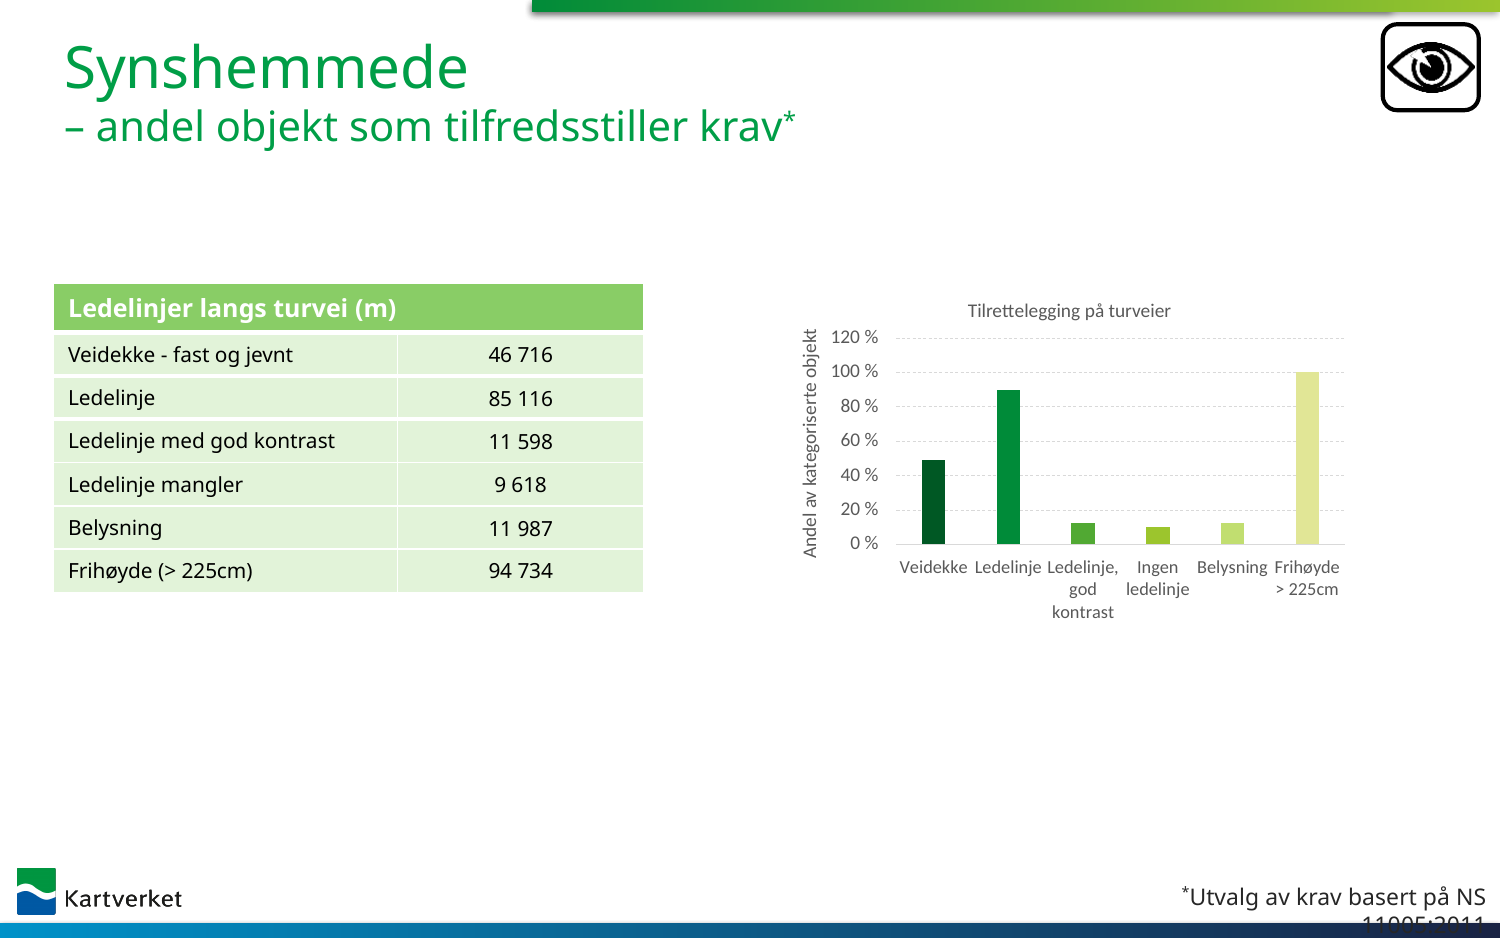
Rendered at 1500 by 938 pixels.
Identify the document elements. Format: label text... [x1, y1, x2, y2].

table_cell Frihøyde (> 225cm) [54, 550, 397, 592]
text_box *Utvalg av krav basert på NS 11005:2011 [1068, 873, 1500, 938]
table_header Ledelinjer langs turvei (m) [54, 284, 643, 330]
table_cell Ledelinje med god kontrast [54, 421, 397, 462]
table_cell 85 116 [398, 378, 643, 417]
table_cell 9 618 [398, 463, 643, 505]
table_cell Belysning [54, 507, 397, 548]
table_cell 11 598 [398, 421, 643, 462]
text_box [1382, 24, 1480, 111]
table_cell 11 987 [398, 507, 643, 548]
table_cell Ledelinje [54, 378, 397, 417]
text_box Synshemmede – andel objekt som tilfredsstiller krav* [49, 24, 1431, 158]
table_cell Veidekke - fast og jevnt [54, 335, 397, 374]
table_cell 46 716 [398, 335, 643, 374]
table_cell 94 734 [398, 550, 643, 592]
table_cell Ledelinje mangler [54, 463, 397, 505]
picture [791, 291, 1348, 630]
